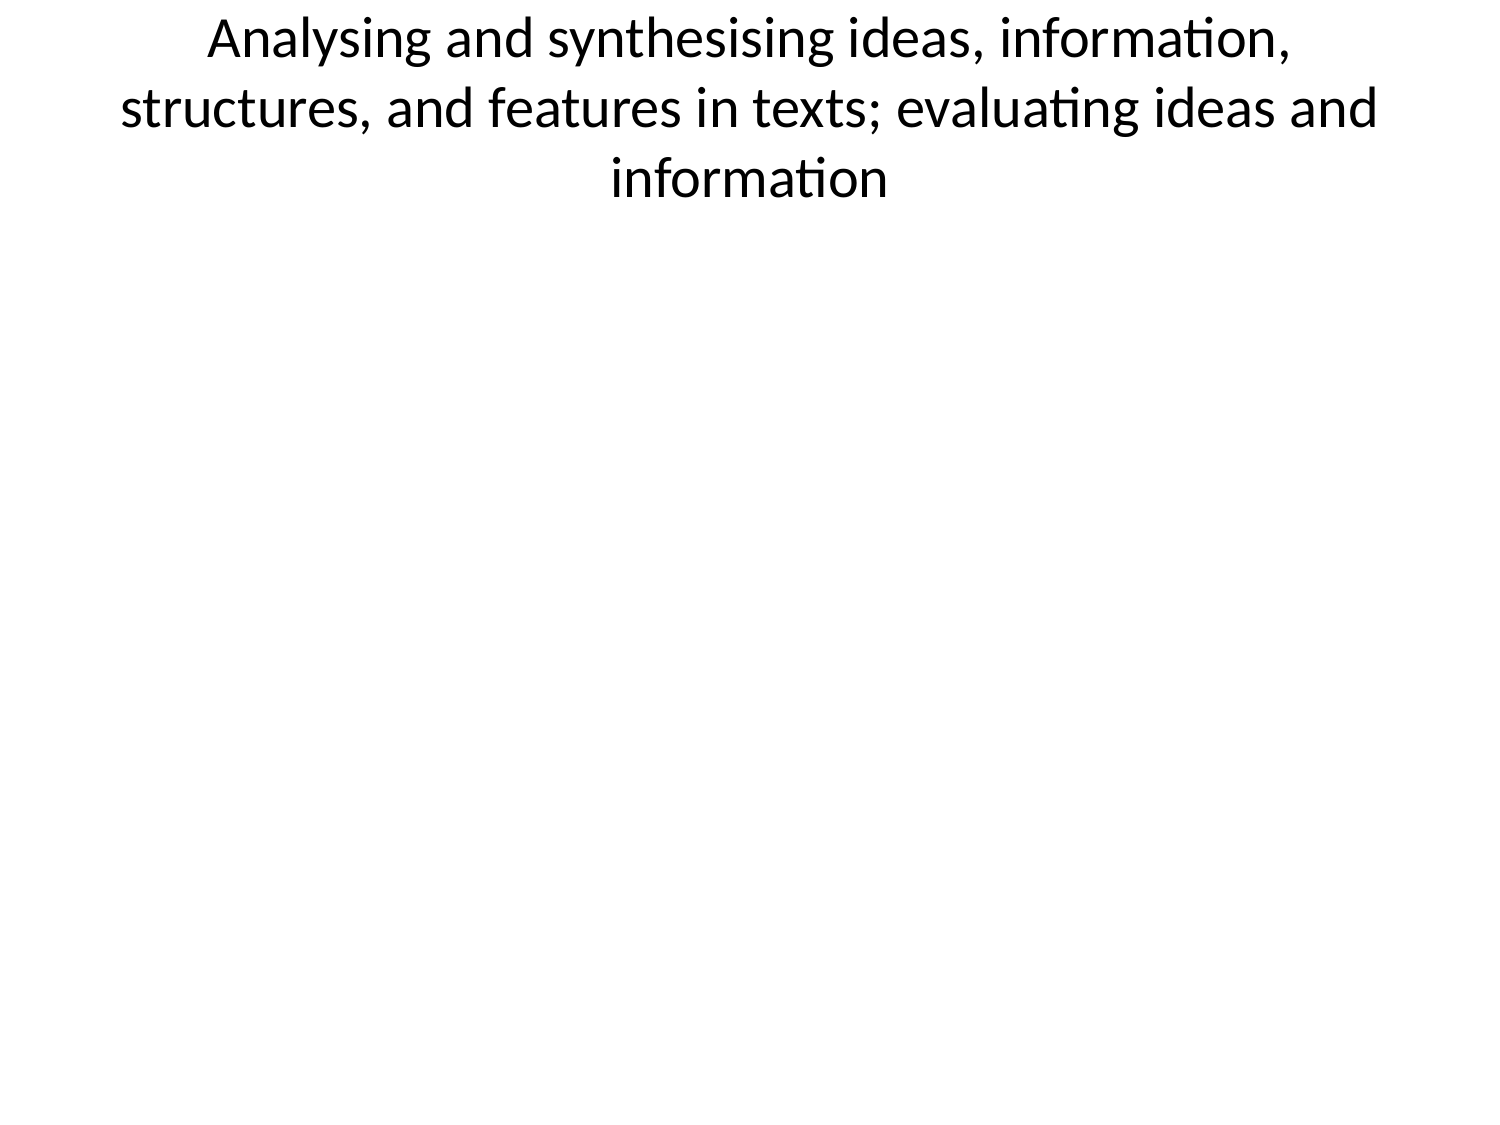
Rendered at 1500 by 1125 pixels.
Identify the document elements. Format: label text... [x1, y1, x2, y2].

title Analysing and synthesising ideas, information, structures, and features in texts; evaluating ideas and information [75, 45, 1425, 233]
